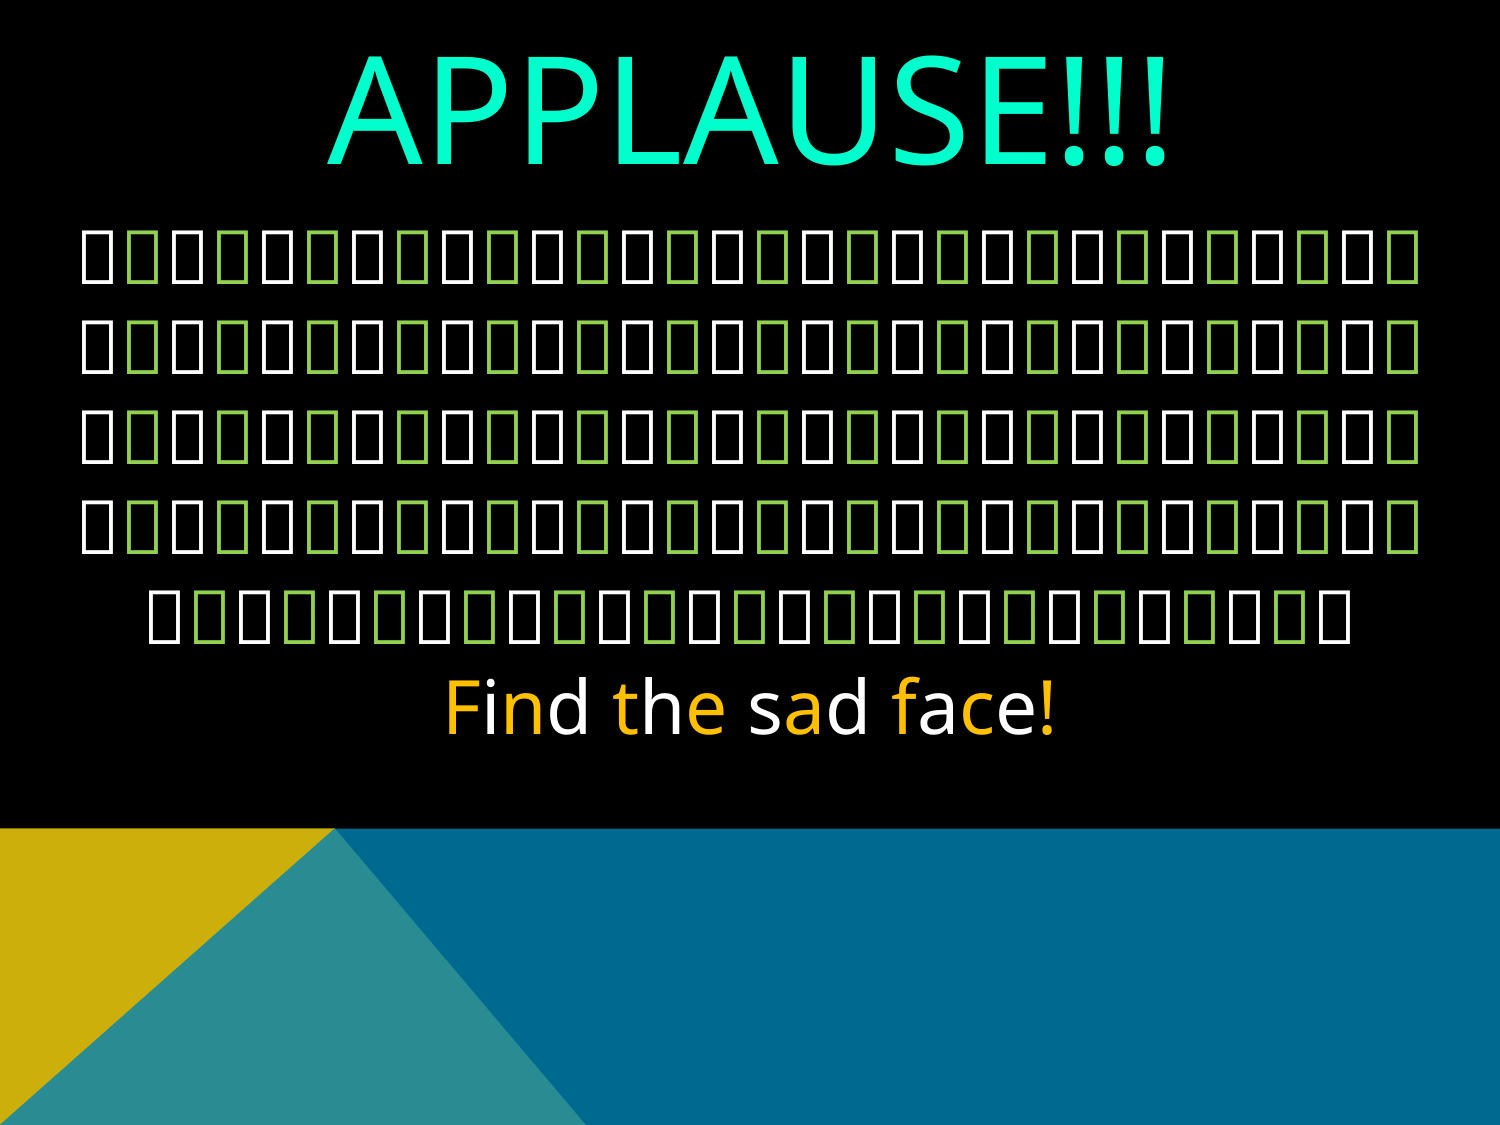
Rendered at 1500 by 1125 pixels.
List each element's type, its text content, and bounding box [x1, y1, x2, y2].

title applause!!! [135, 60, 1369, 150]
text_box  Find the sad face! [50, 162, 1450, 758]
